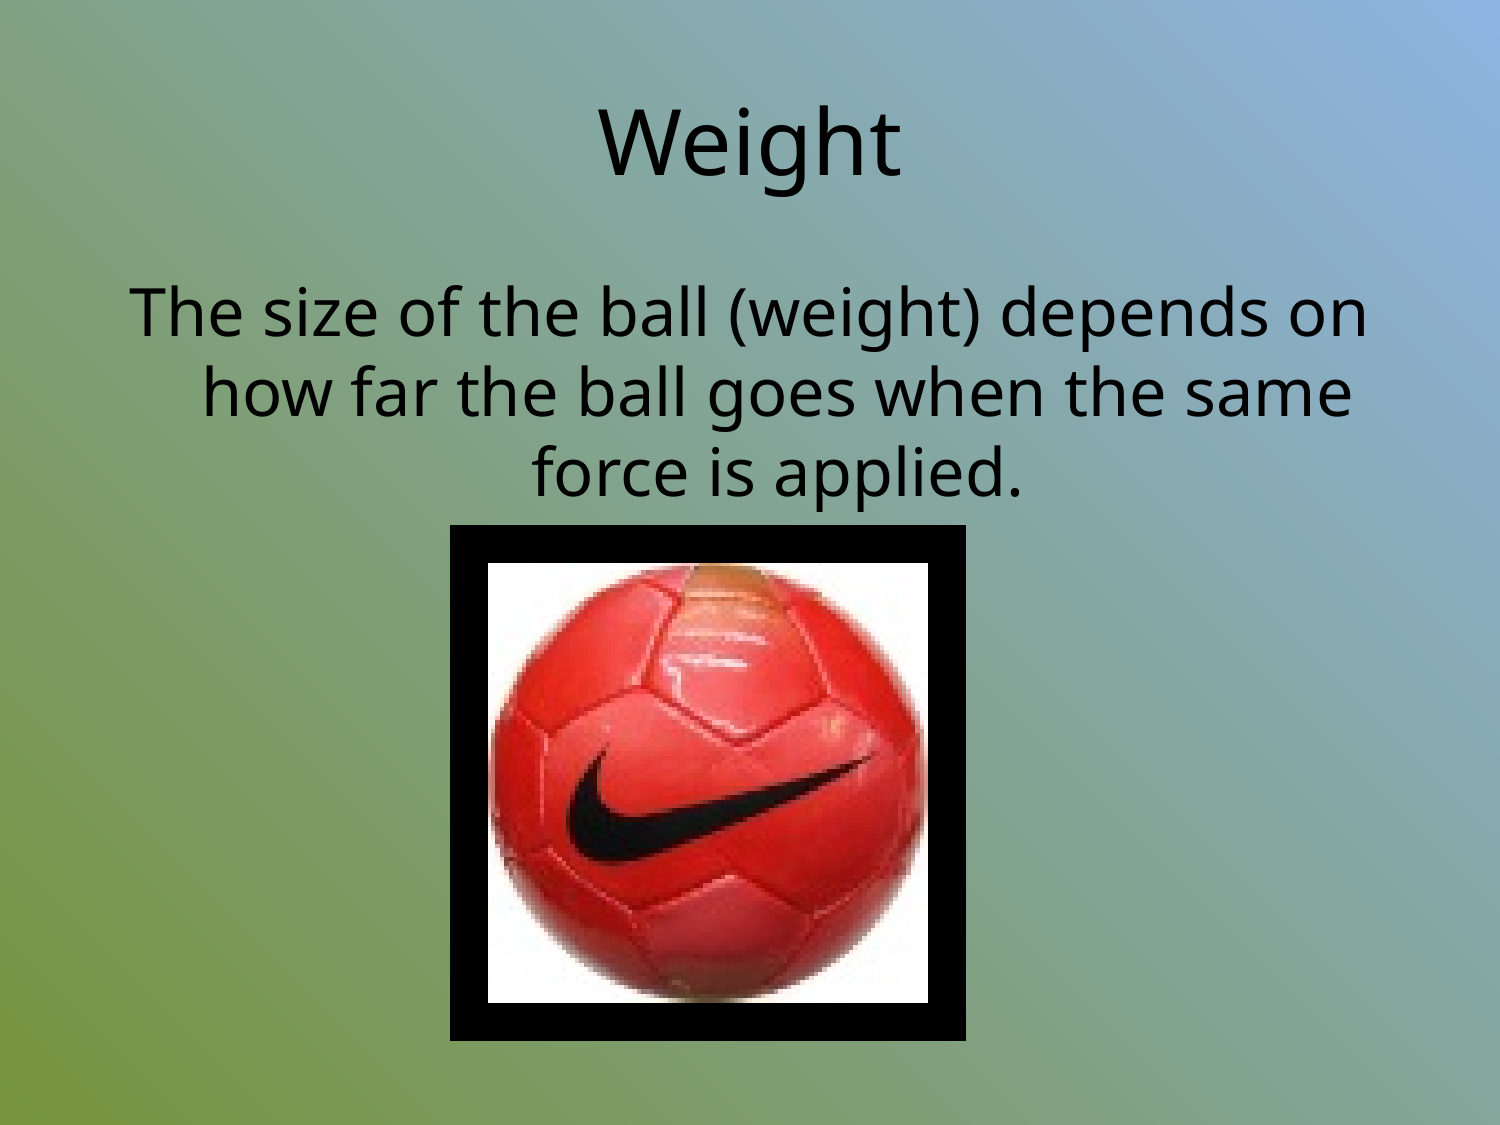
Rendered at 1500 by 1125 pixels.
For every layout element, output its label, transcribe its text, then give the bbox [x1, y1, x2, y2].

title Weight [75, 45, 1425, 233]
picture [487, 562, 929, 1004]
list The size of the ball (weight) depends on how far the ball goes when the same force is applied. [75, 262, 1425, 1005]
